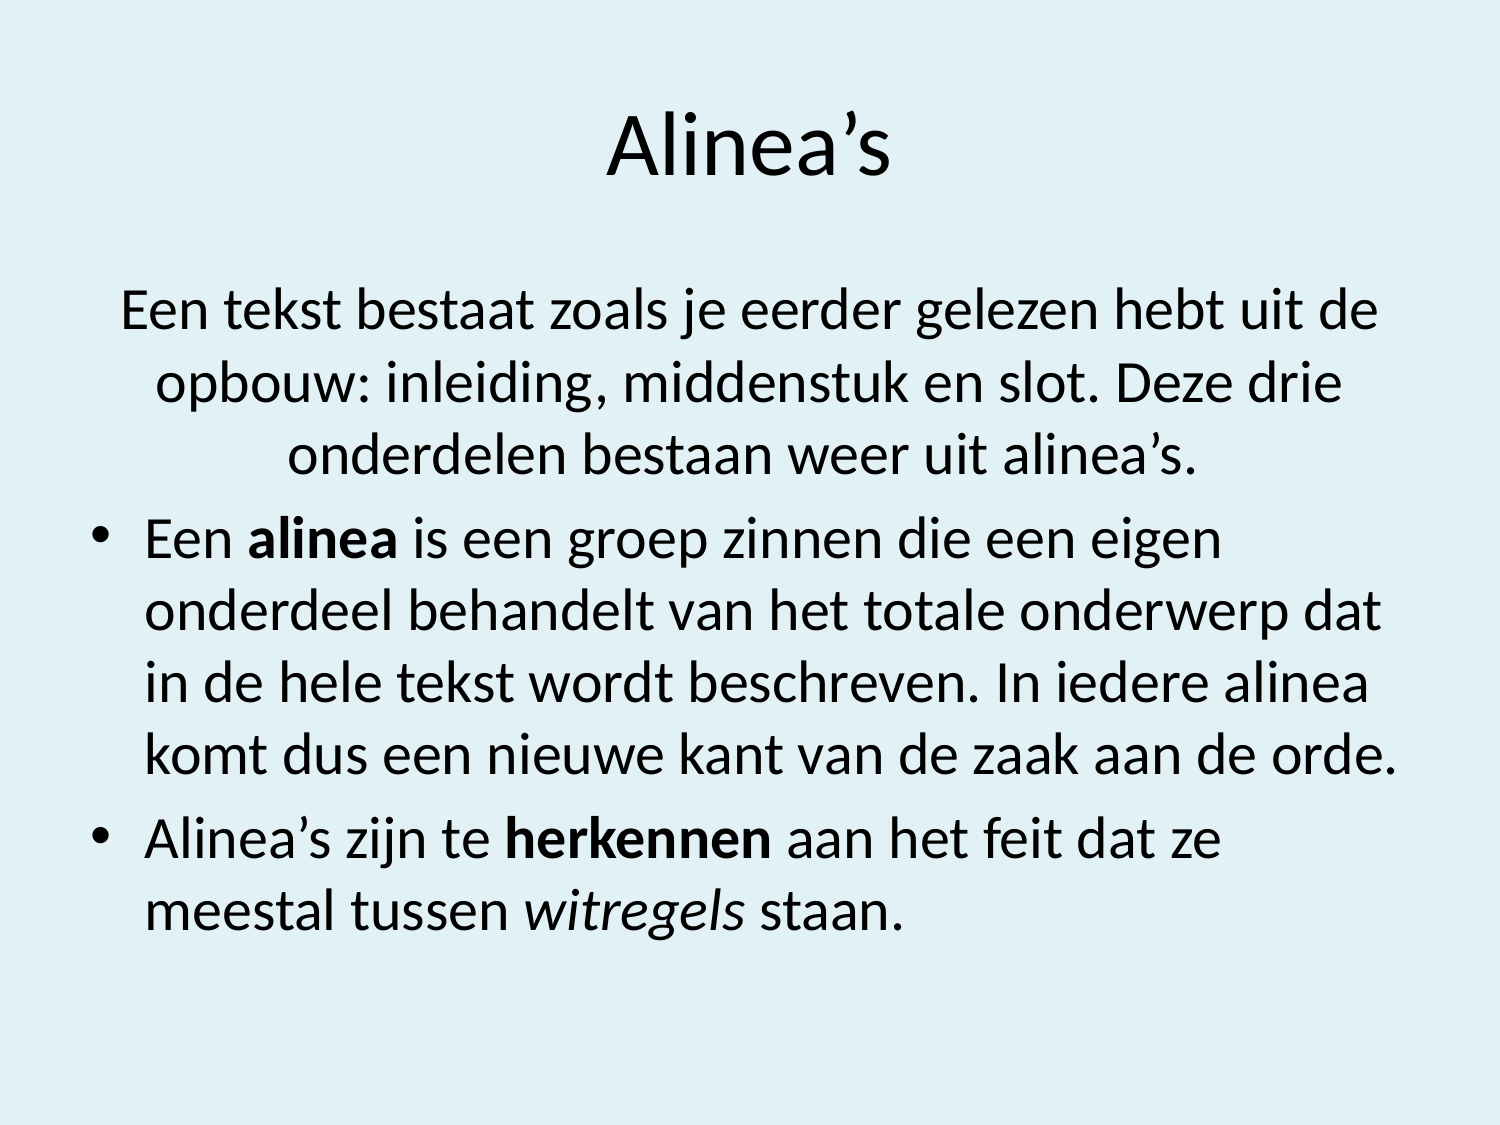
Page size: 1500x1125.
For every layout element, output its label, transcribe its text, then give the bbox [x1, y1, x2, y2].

title Alinea’s [75, 45, 1425, 233]
list Een tekst bestaat zoals je eerder gelezen hebt uit de opbouw: inleiding, middenstuk en slot. Deze drie onderdelen bestaan weer uit alinea’s. Een alinea is een groep zinnen die een eigen onderdeel behandelt van het totale onderwerp dat in de hele tekst wordt beschreven. In iedere alinea komt dus een nieuwe kant van de zaak aan de orde. Alinea’s zijn te herkennen aan het feit dat ze meestal tussen witregels staan. [75, 262, 1425, 1005]
